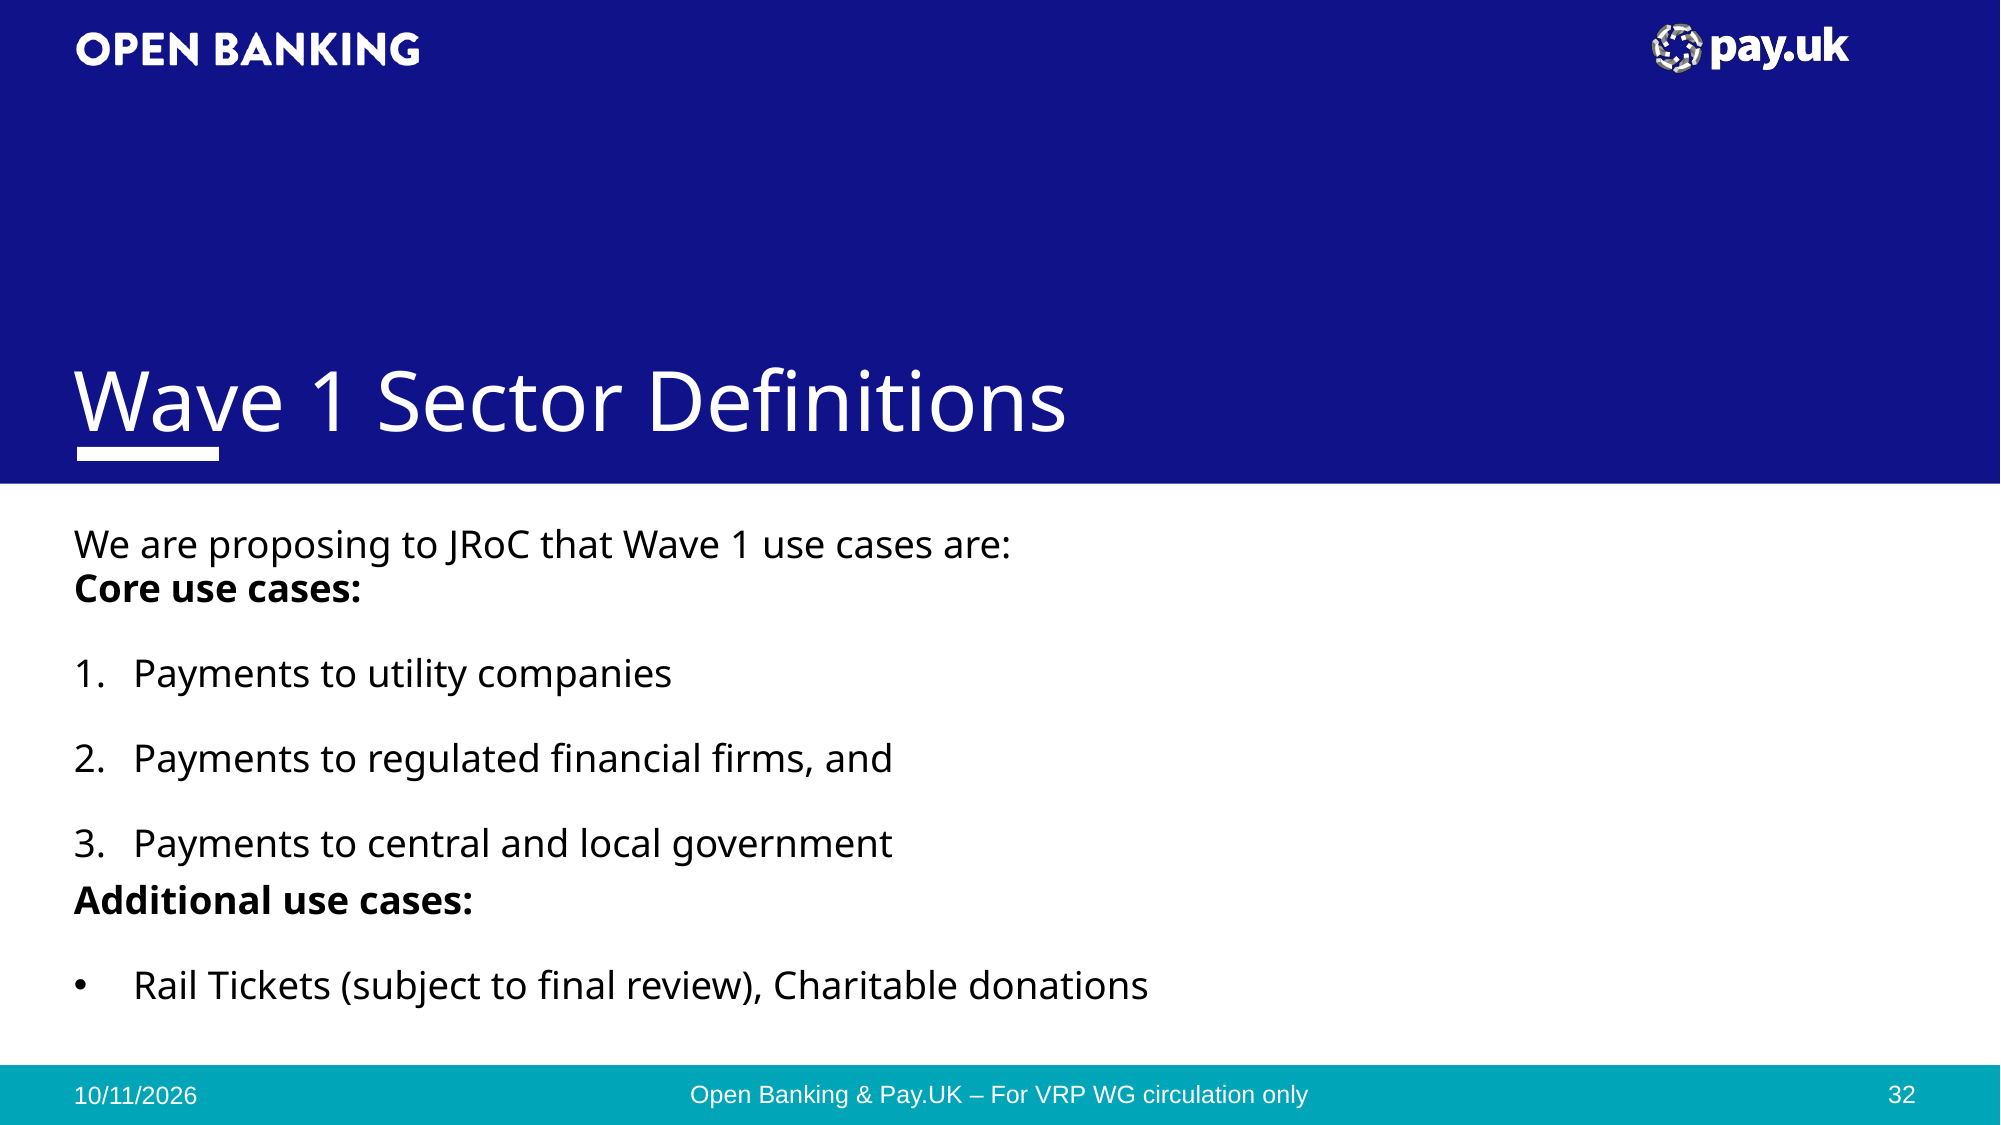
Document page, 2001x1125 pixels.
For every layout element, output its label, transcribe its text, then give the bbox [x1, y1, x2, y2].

picture [43, 0, 452, 97]
picture [1644, 12, 1856, 78]
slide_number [59, 1065, 509, 1125]
title Wave 1 Sector Definitions [59, 163, 1505, 455]
list We are proposing to JRoC that Wave 1 use cases are: Core use cases: Payments to utility companies Payments to regulated financial firms, and Payments to central and local government Additional use cases: Rail Tickets (subject to final review), Charitable donations [59, 512, 1932, 1017]
footer Open Banking & Pay.UK – For VRP WG circulation only [662, 1064, 1338, 1124]
slide_number 32 [1412, 1064, 1932, 1124]
